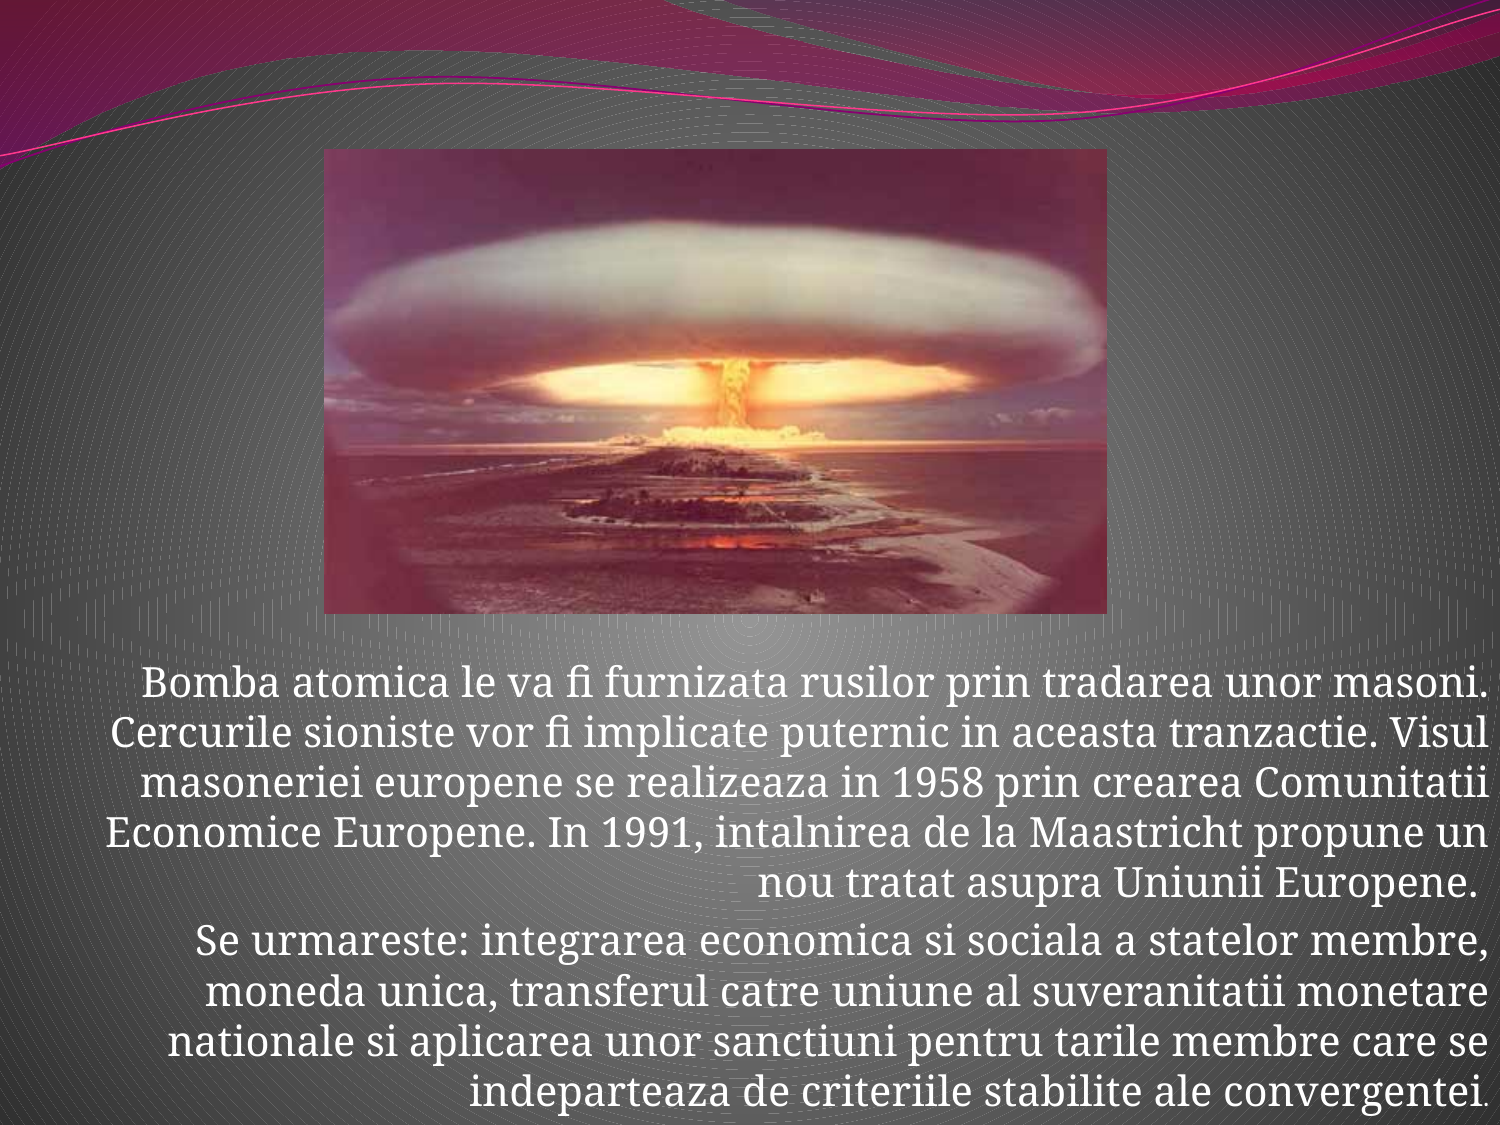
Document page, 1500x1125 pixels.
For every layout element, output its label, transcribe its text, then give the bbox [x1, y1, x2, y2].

picture [324, 149, 1107, 614]
subtitle Bomba atomica le va fi furnizata rusilor prin tradarea unor masoni. Cercurile sioniste vor fi implicate puternic in aceasta tranzactie. Visul masoneriei europene se realizeaza in 1958 prin crearea Comunitatii Economice Europene. In 1991, intalnirea de la Maastricht propune un nou tratat asupra Uniunii Europene. Se urmareste: integrarea economica si sociala a statelor membre, moneda unica, transferul catre uniune al suveranitatii monetare nationale si aplicarea unor sanctiuni pentru tarile membre care se indeparteaza de criteriile stabilite ale convergentei. [87, 529, 1500, 1125]
